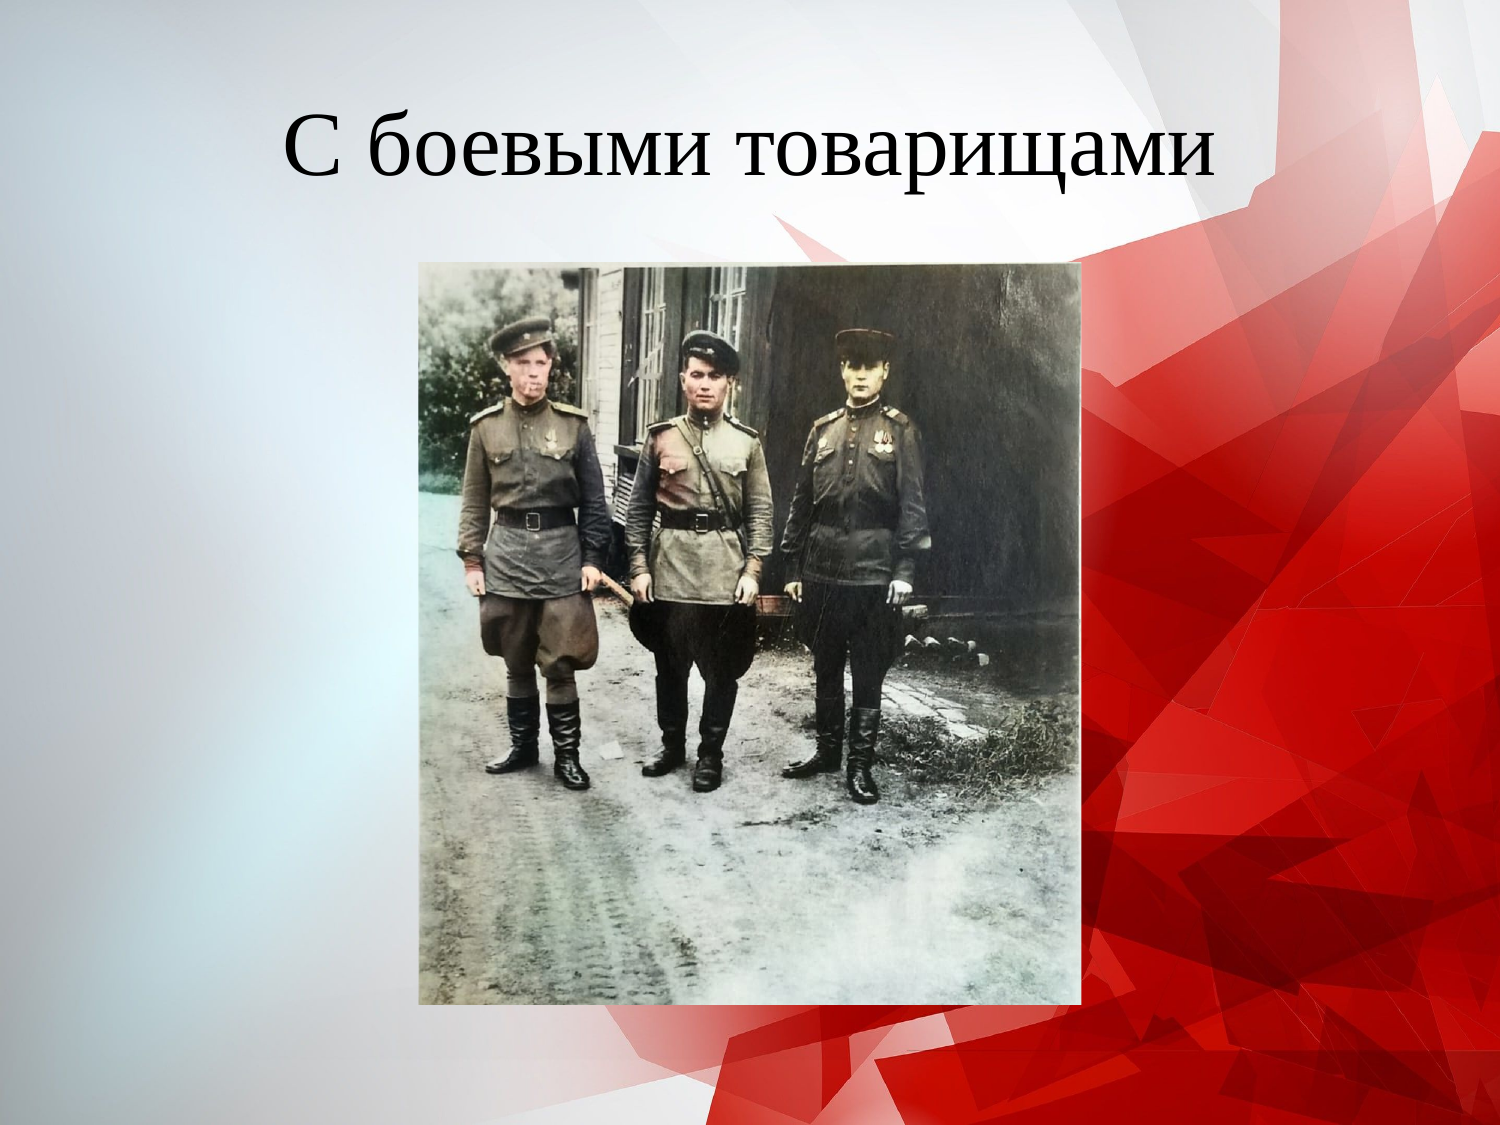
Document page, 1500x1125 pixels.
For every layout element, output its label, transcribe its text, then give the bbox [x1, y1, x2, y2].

picture [0, 0, 1500, 1125]
title С боевыми товарищами [75, 45, 1425, 233]
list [418, 262, 1082, 1006]
